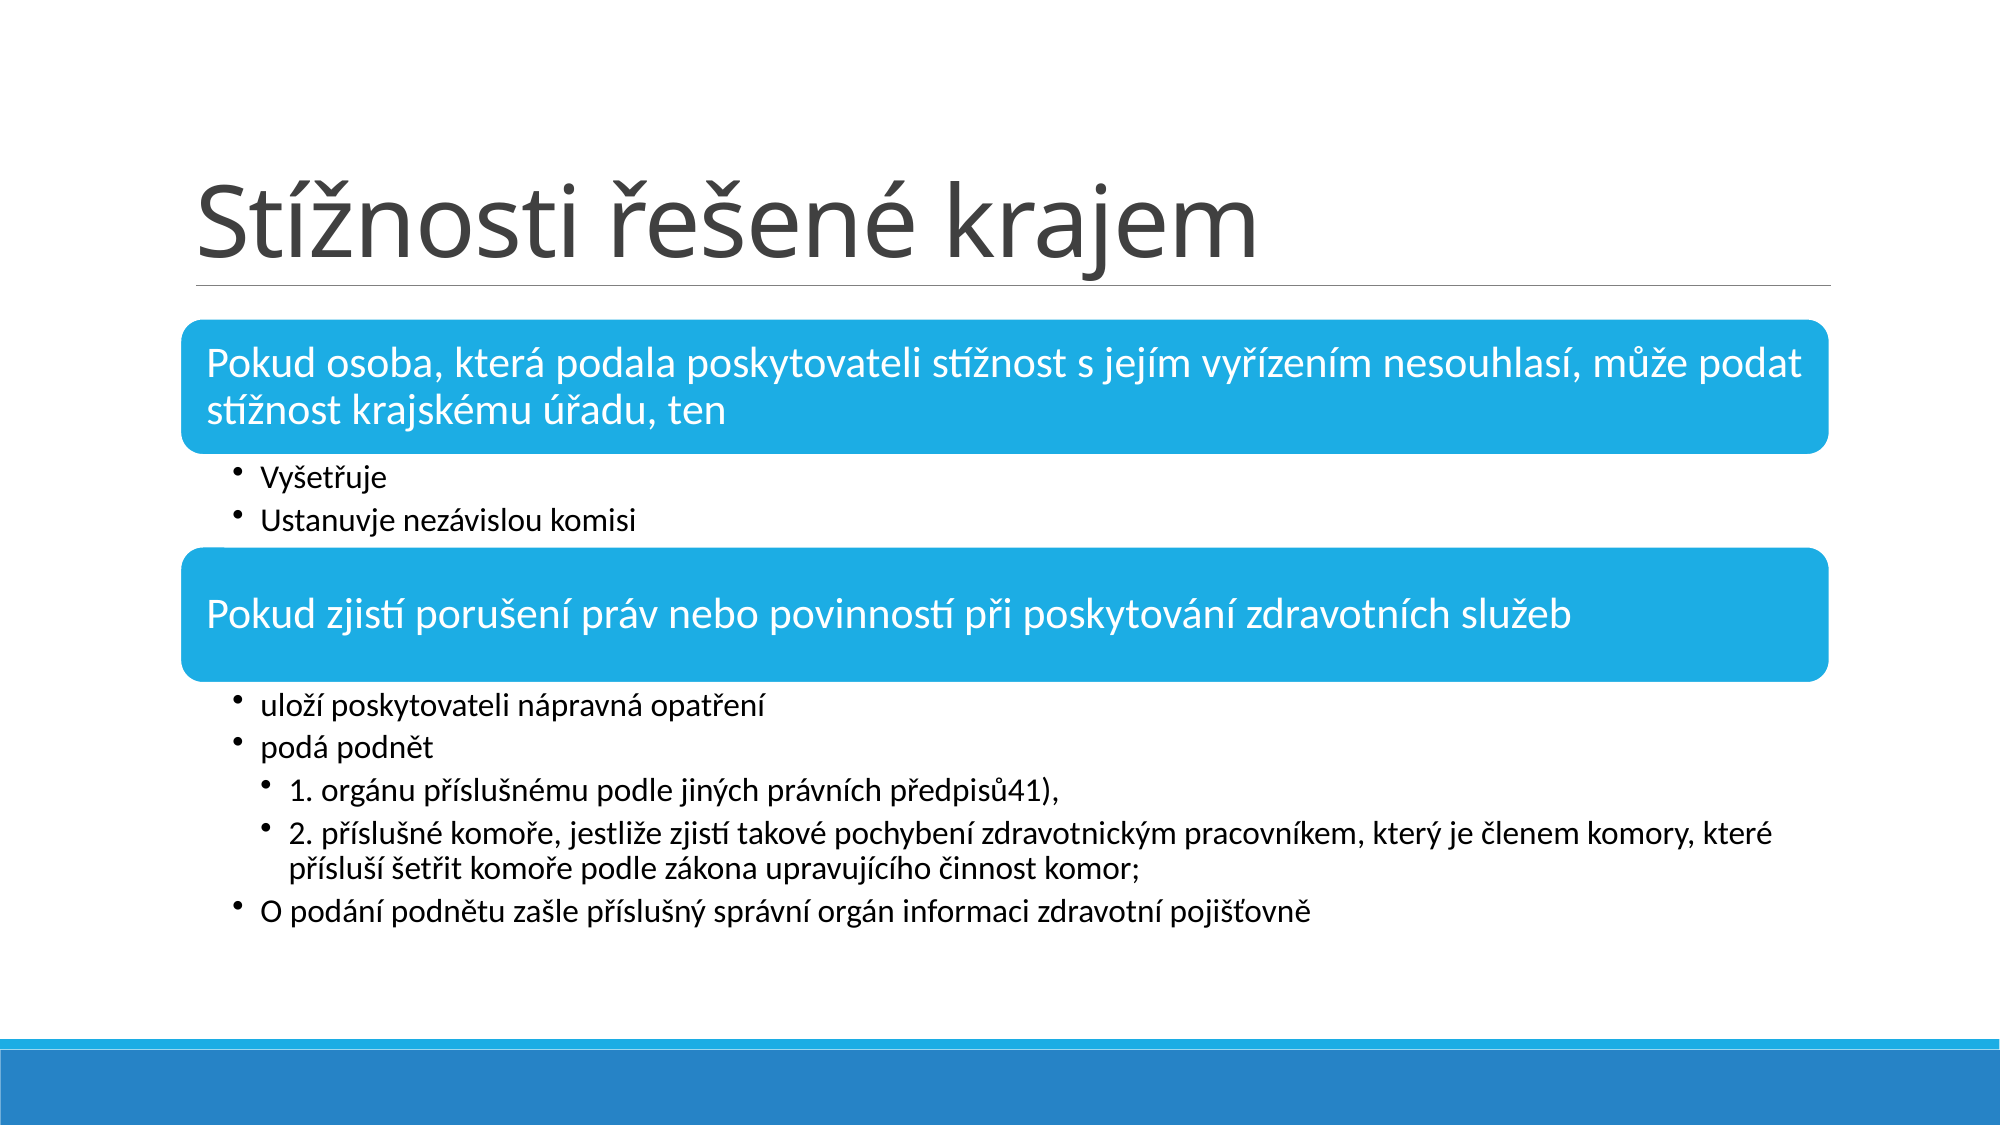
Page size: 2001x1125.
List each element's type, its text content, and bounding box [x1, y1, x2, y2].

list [179, 302, 1831, 964]
title Stížnosti řešené krajem [180, 47, 1830, 285]
